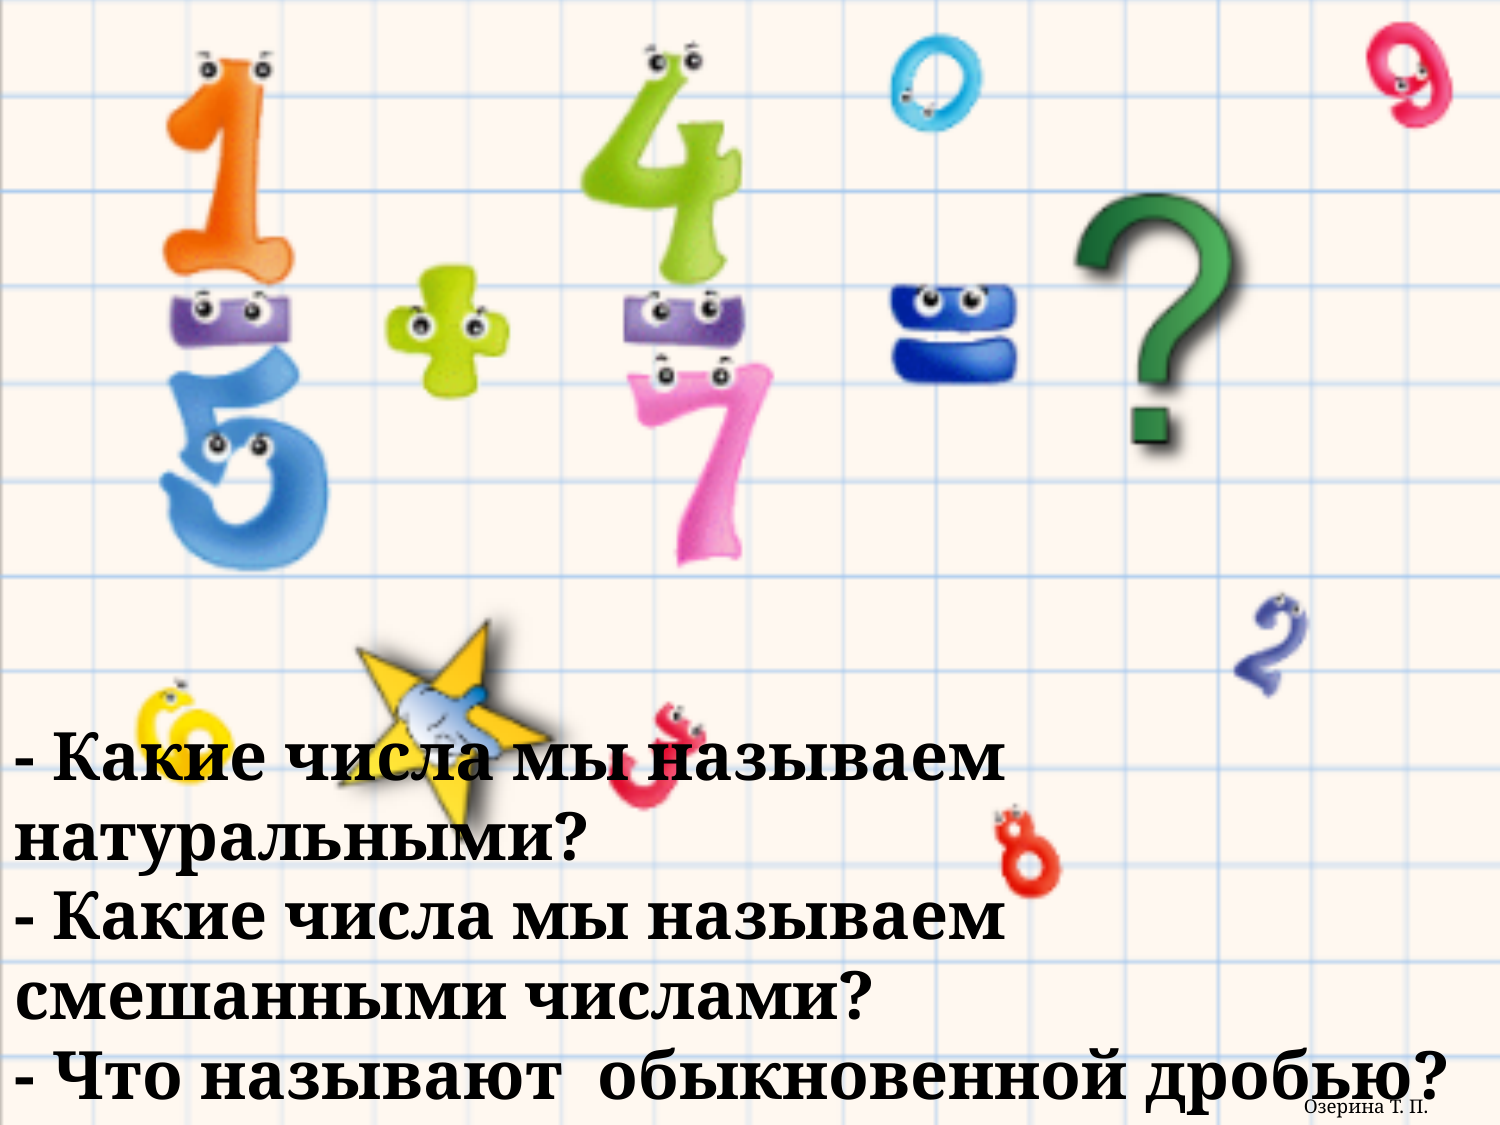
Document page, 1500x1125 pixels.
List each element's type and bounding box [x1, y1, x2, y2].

list [2, 4, 1499, 1121]
